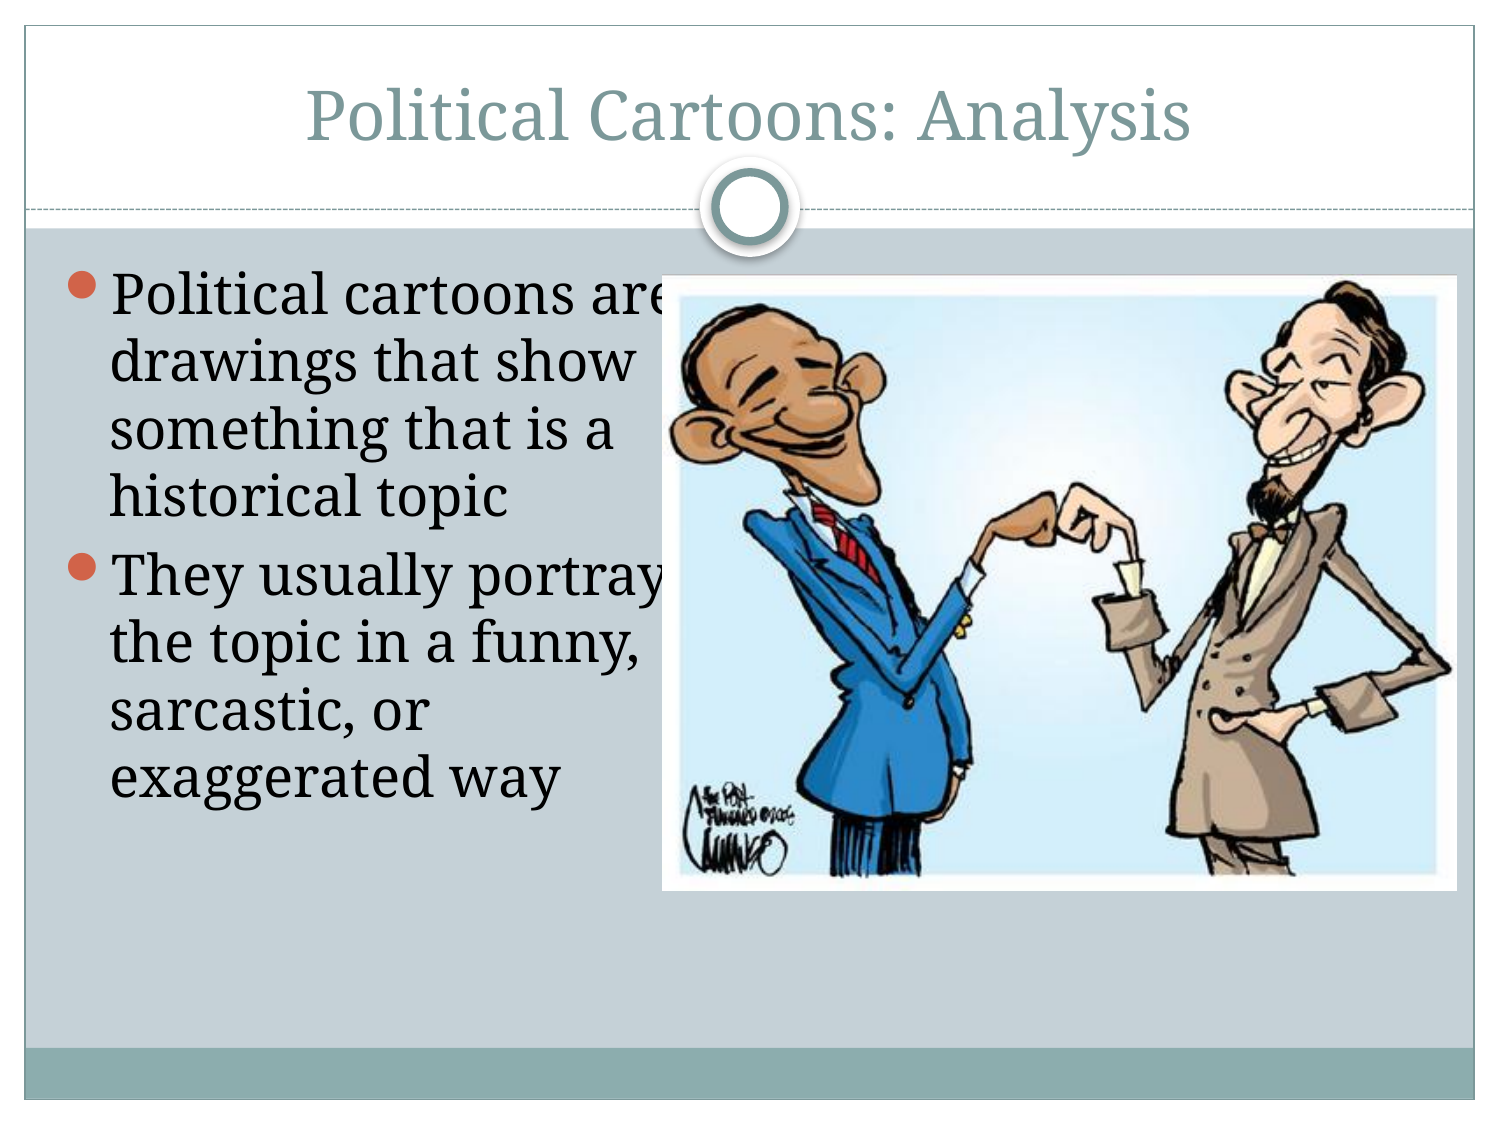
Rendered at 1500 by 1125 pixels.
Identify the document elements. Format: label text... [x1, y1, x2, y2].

picture [662, 274, 1458, 891]
list Political cartoons are drawings that show something that is a historical topic They usually portray the topic in a funny, sarcastic, or exaggerated way [49, 250, 713, 1001]
title Political Cartoons: Analysis [49, 37, 1450, 162]
